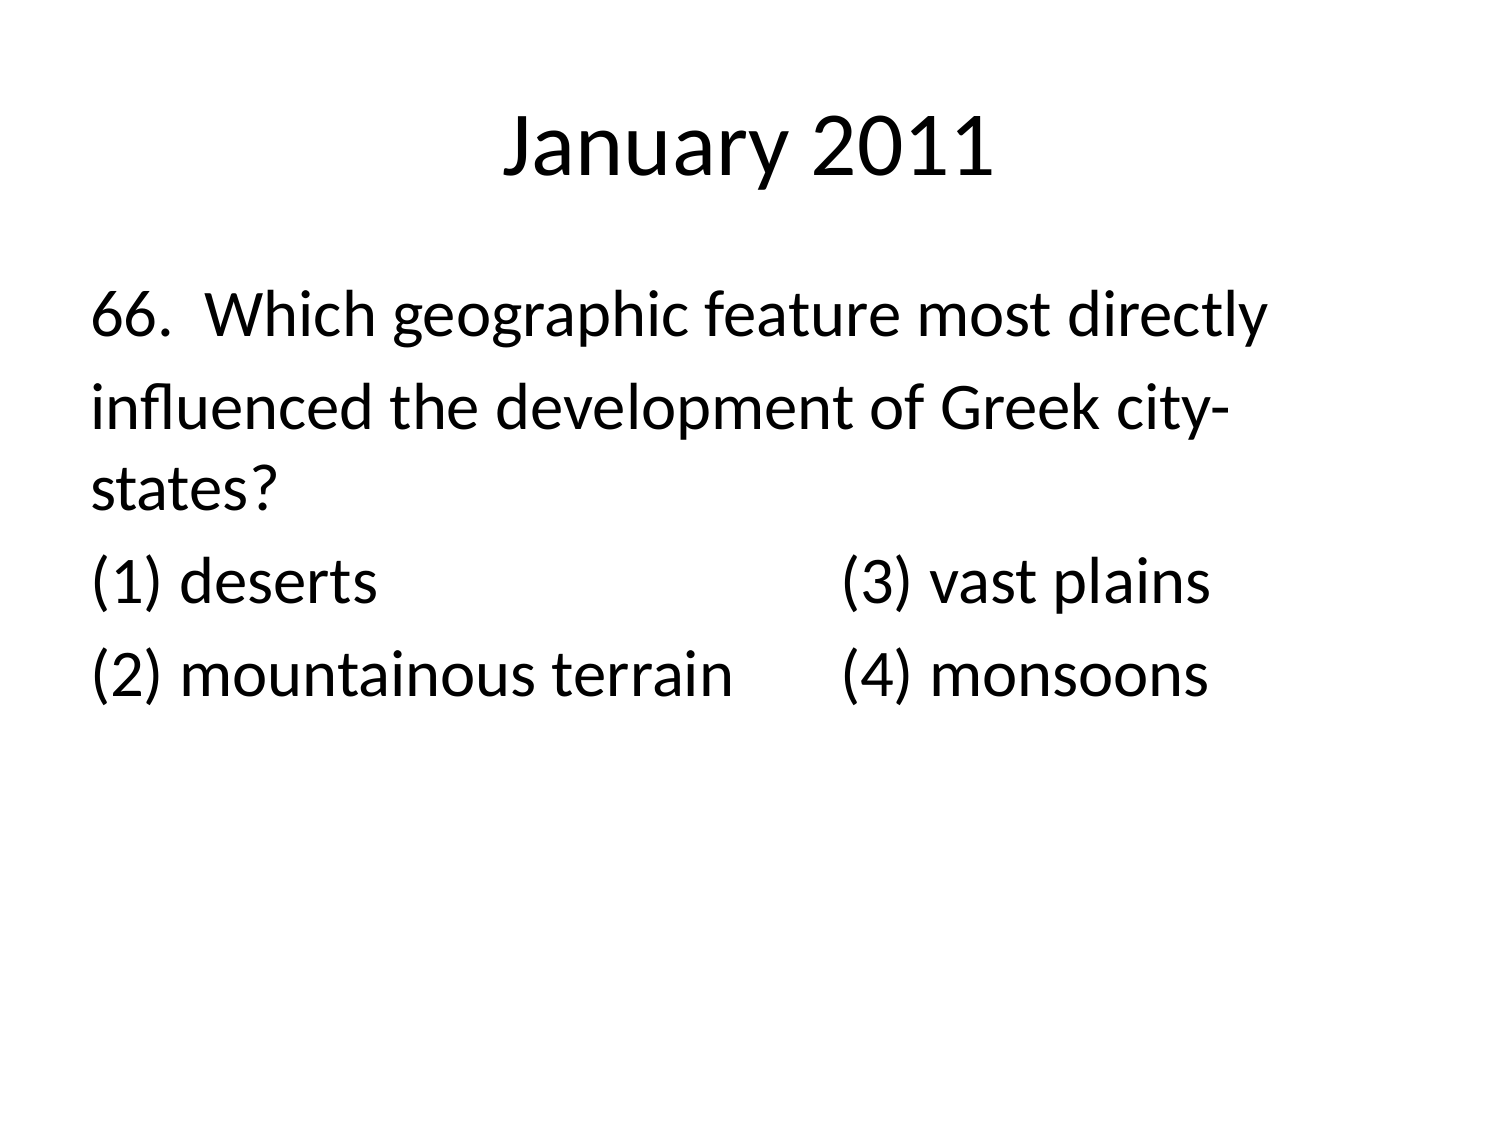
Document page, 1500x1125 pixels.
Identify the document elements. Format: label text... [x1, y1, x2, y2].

list 66. Which geographic feature most directly influenced the development of Greek city-states? (1) deserts (3) vast plains (2) mountainous terrain (4) monsoons [75, 262, 1425, 1005]
title January 2011 [75, 45, 1425, 233]
